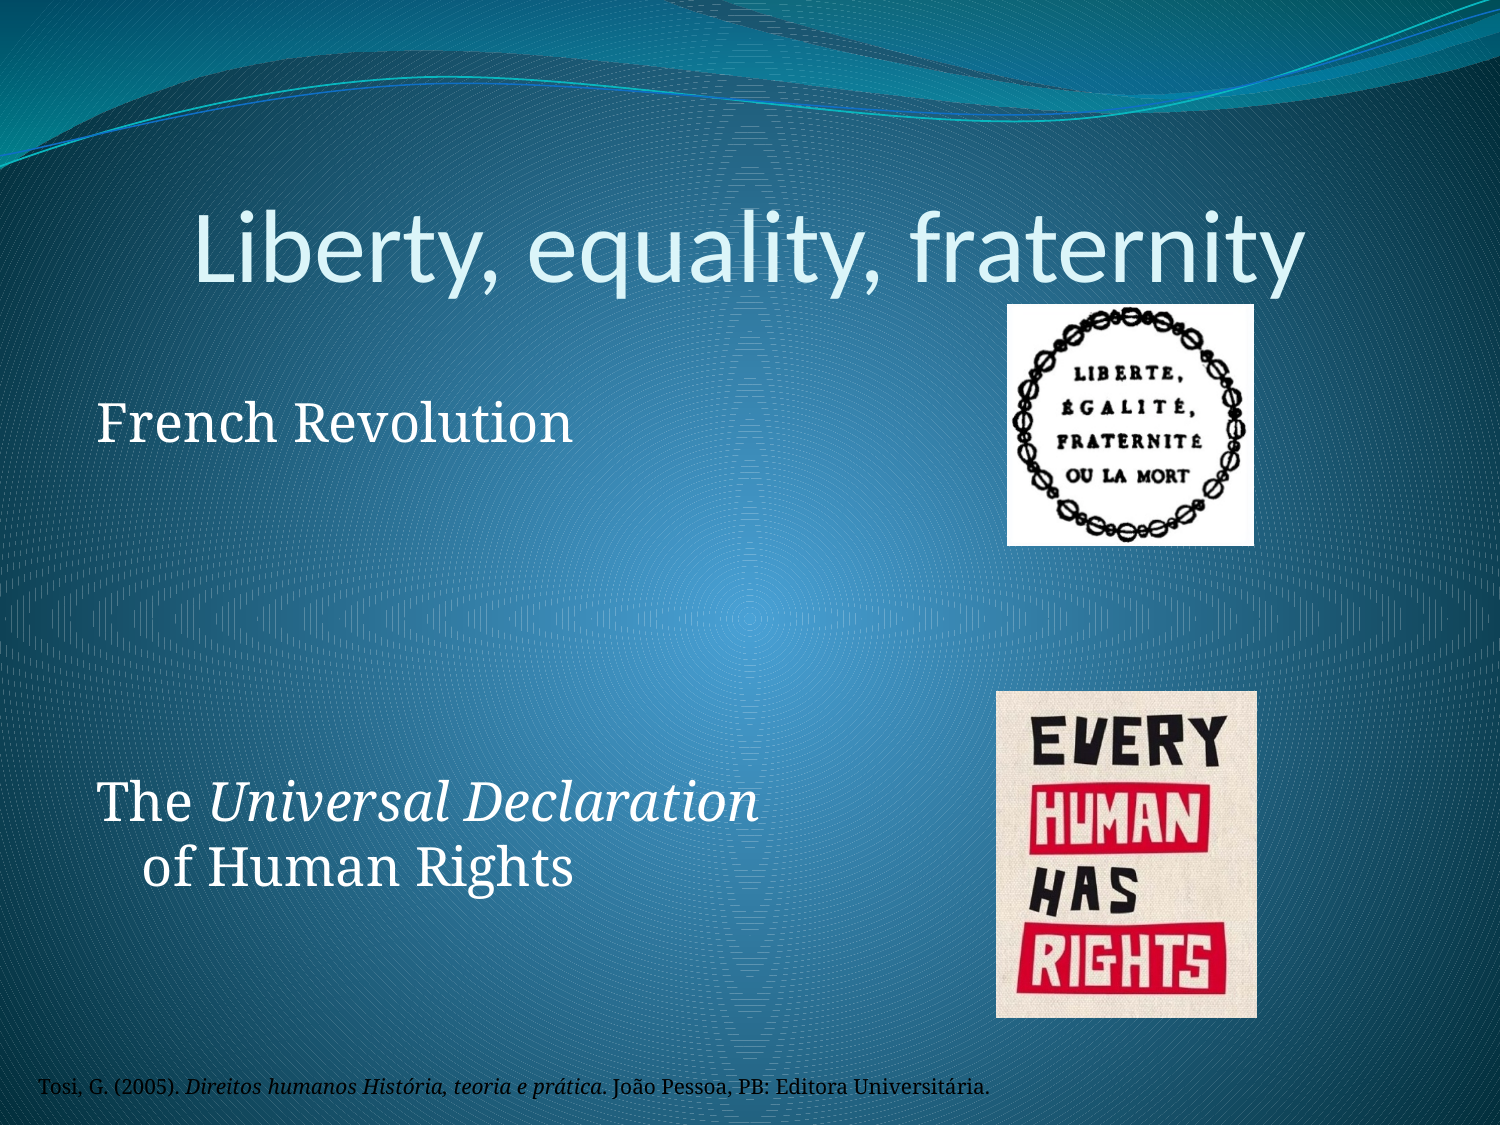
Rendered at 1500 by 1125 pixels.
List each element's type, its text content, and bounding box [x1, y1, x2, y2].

picture [1007, 304, 1255, 546]
text_box Tosi, G. (2005). Direitos humanos História, teoria e prática. João Pessoa, PB: Editora Universitária. [23, 1066, 1500, 1107]
picture [995, 691, 1257, 1018]
list French Revolution The Universal Declaration of Human Rights [82, 304, 839, 1048]
title Liberty, equality, fraternity [75, 115, 1425, 303]
